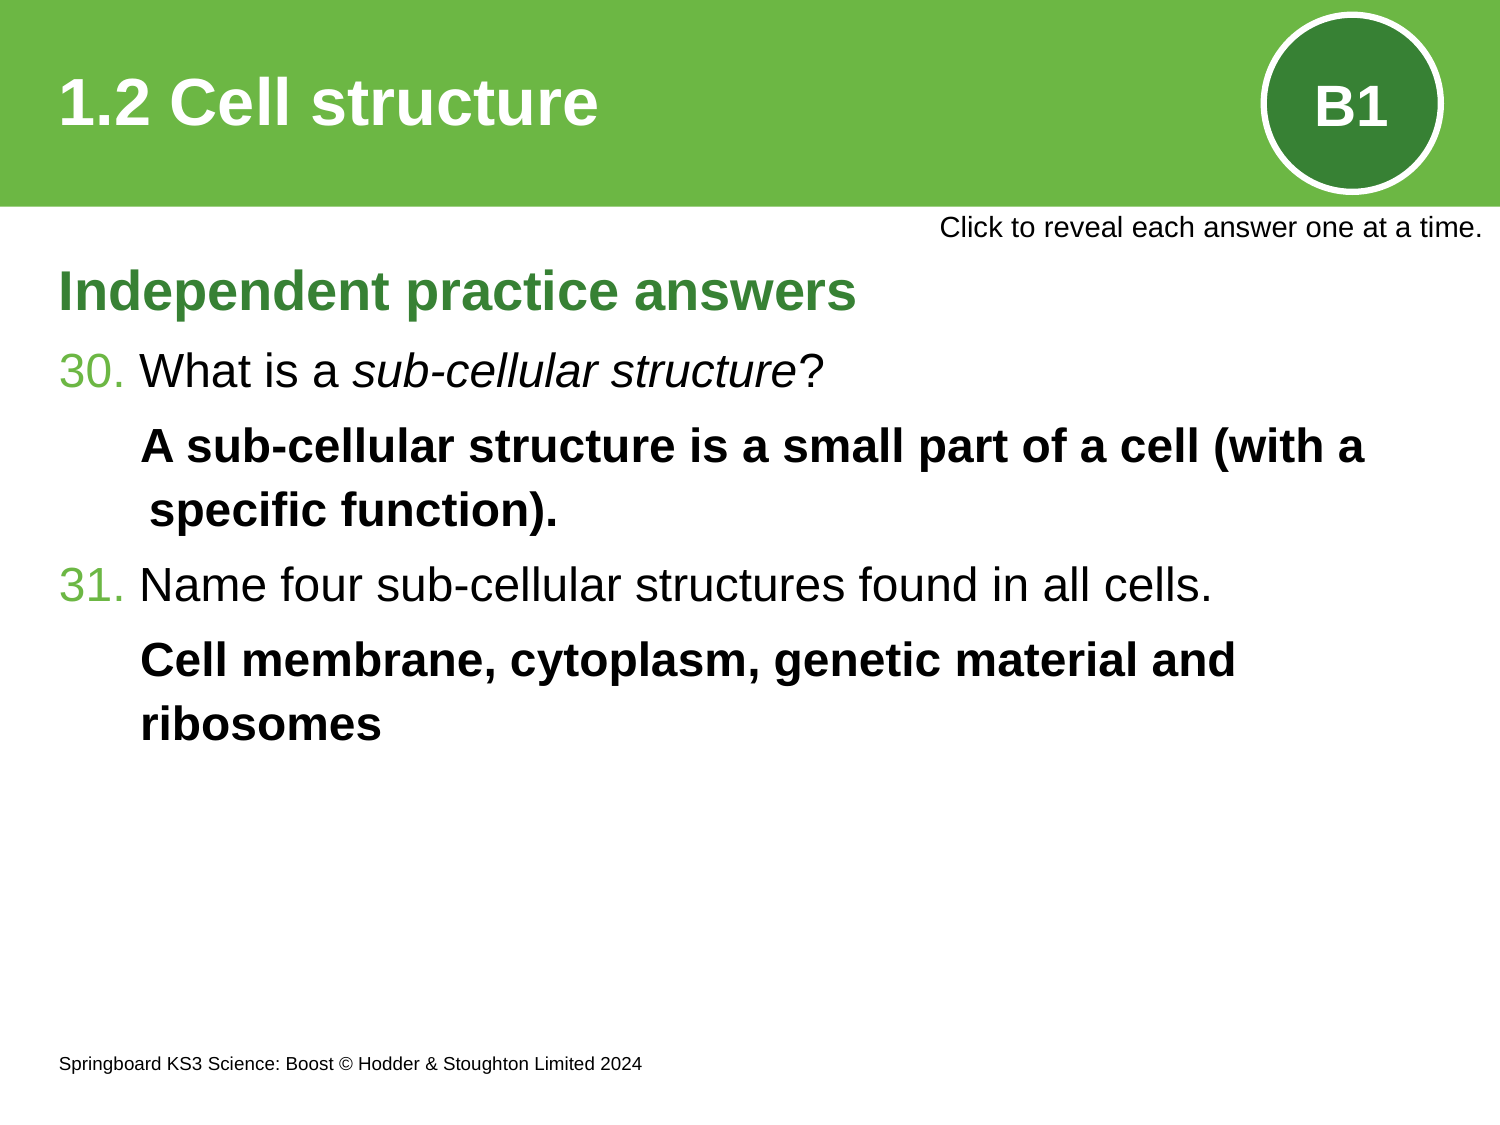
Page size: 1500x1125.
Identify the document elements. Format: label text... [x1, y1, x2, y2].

footer Springboard KS3 Science: Boost © Hodder & Stoughton Limited 2024 [59, 1033, 680, 1094]
list Independent practice answers 30. What is a sub-cellular structure? A sub-cellular structure is a small part of a cell (with a specific function). 31. Name four sub-cellular structures found in all cells. Cell membrane, cytoplasm, genetic material and ribosomes [59, 248, 1441, 750]
title 1.2 Cell structure [59, 0, 1240, 207]
text_box Click to reveal each answer one at a time. [935, 208, 1489, 244]
text_box B1 [1262, 13, 1442, 193]
